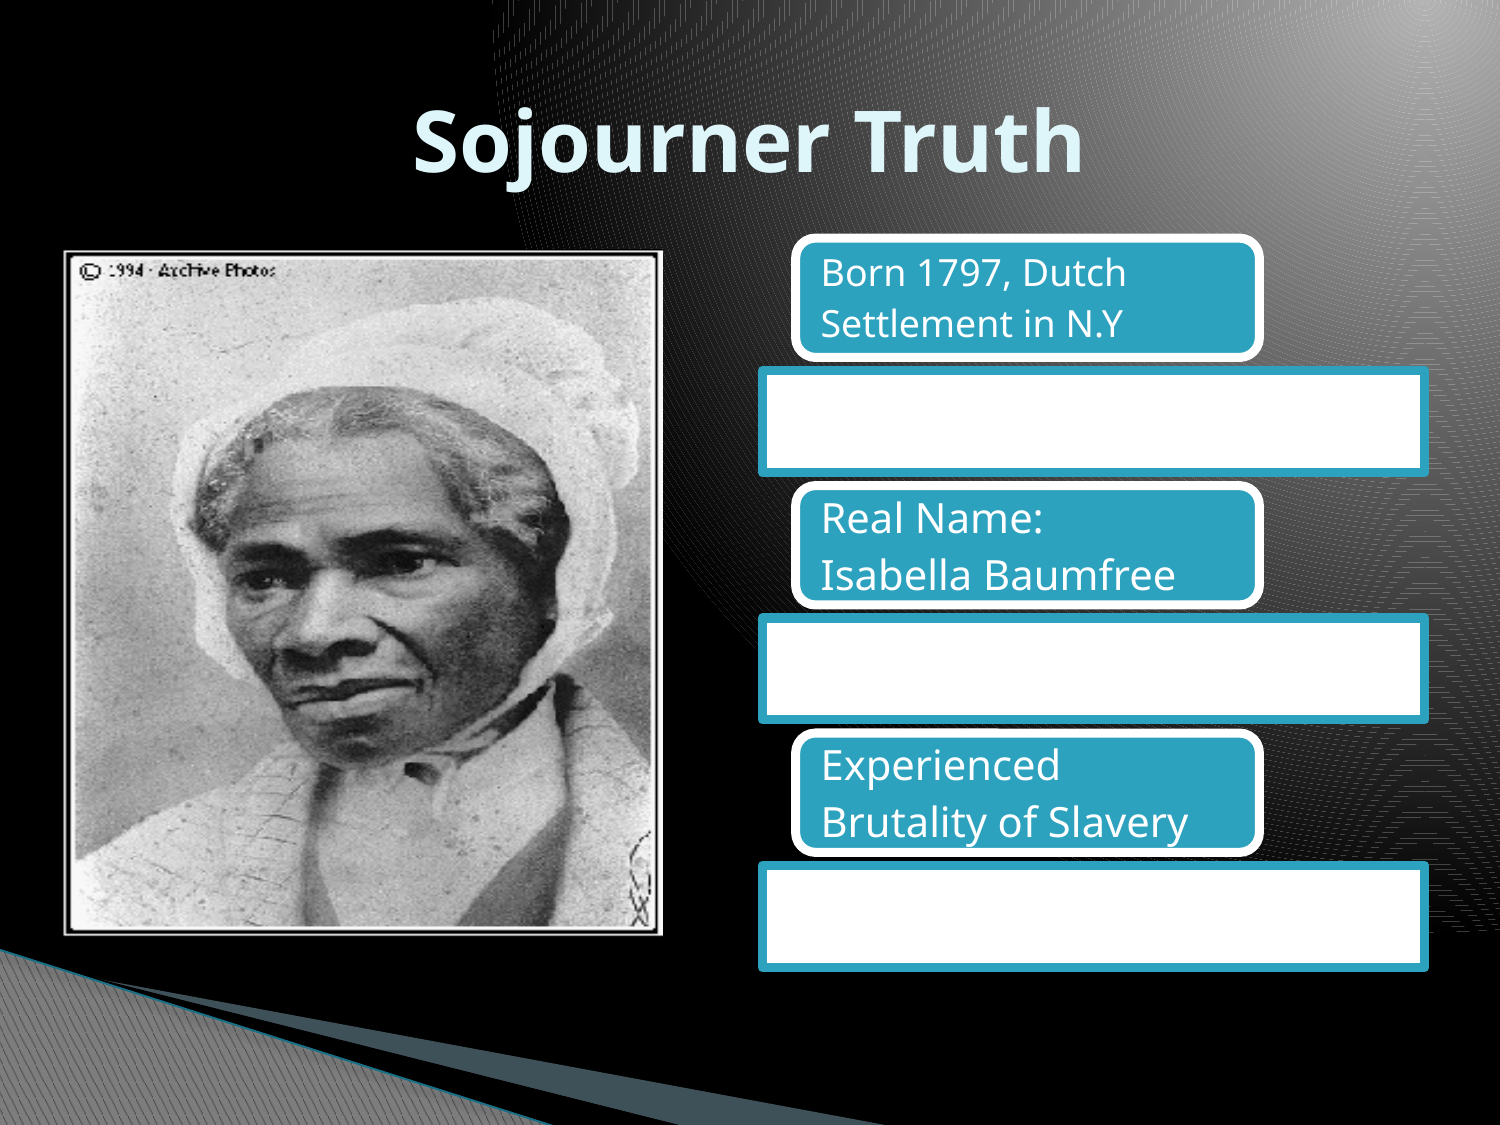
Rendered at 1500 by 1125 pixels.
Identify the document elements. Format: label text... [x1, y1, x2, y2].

picture [0, 952, 543, 1125]
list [62, 249, 663, 938]
title Sojourner Truth [75, 45, 1425, 233]
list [762, 224, 1426, 968]
